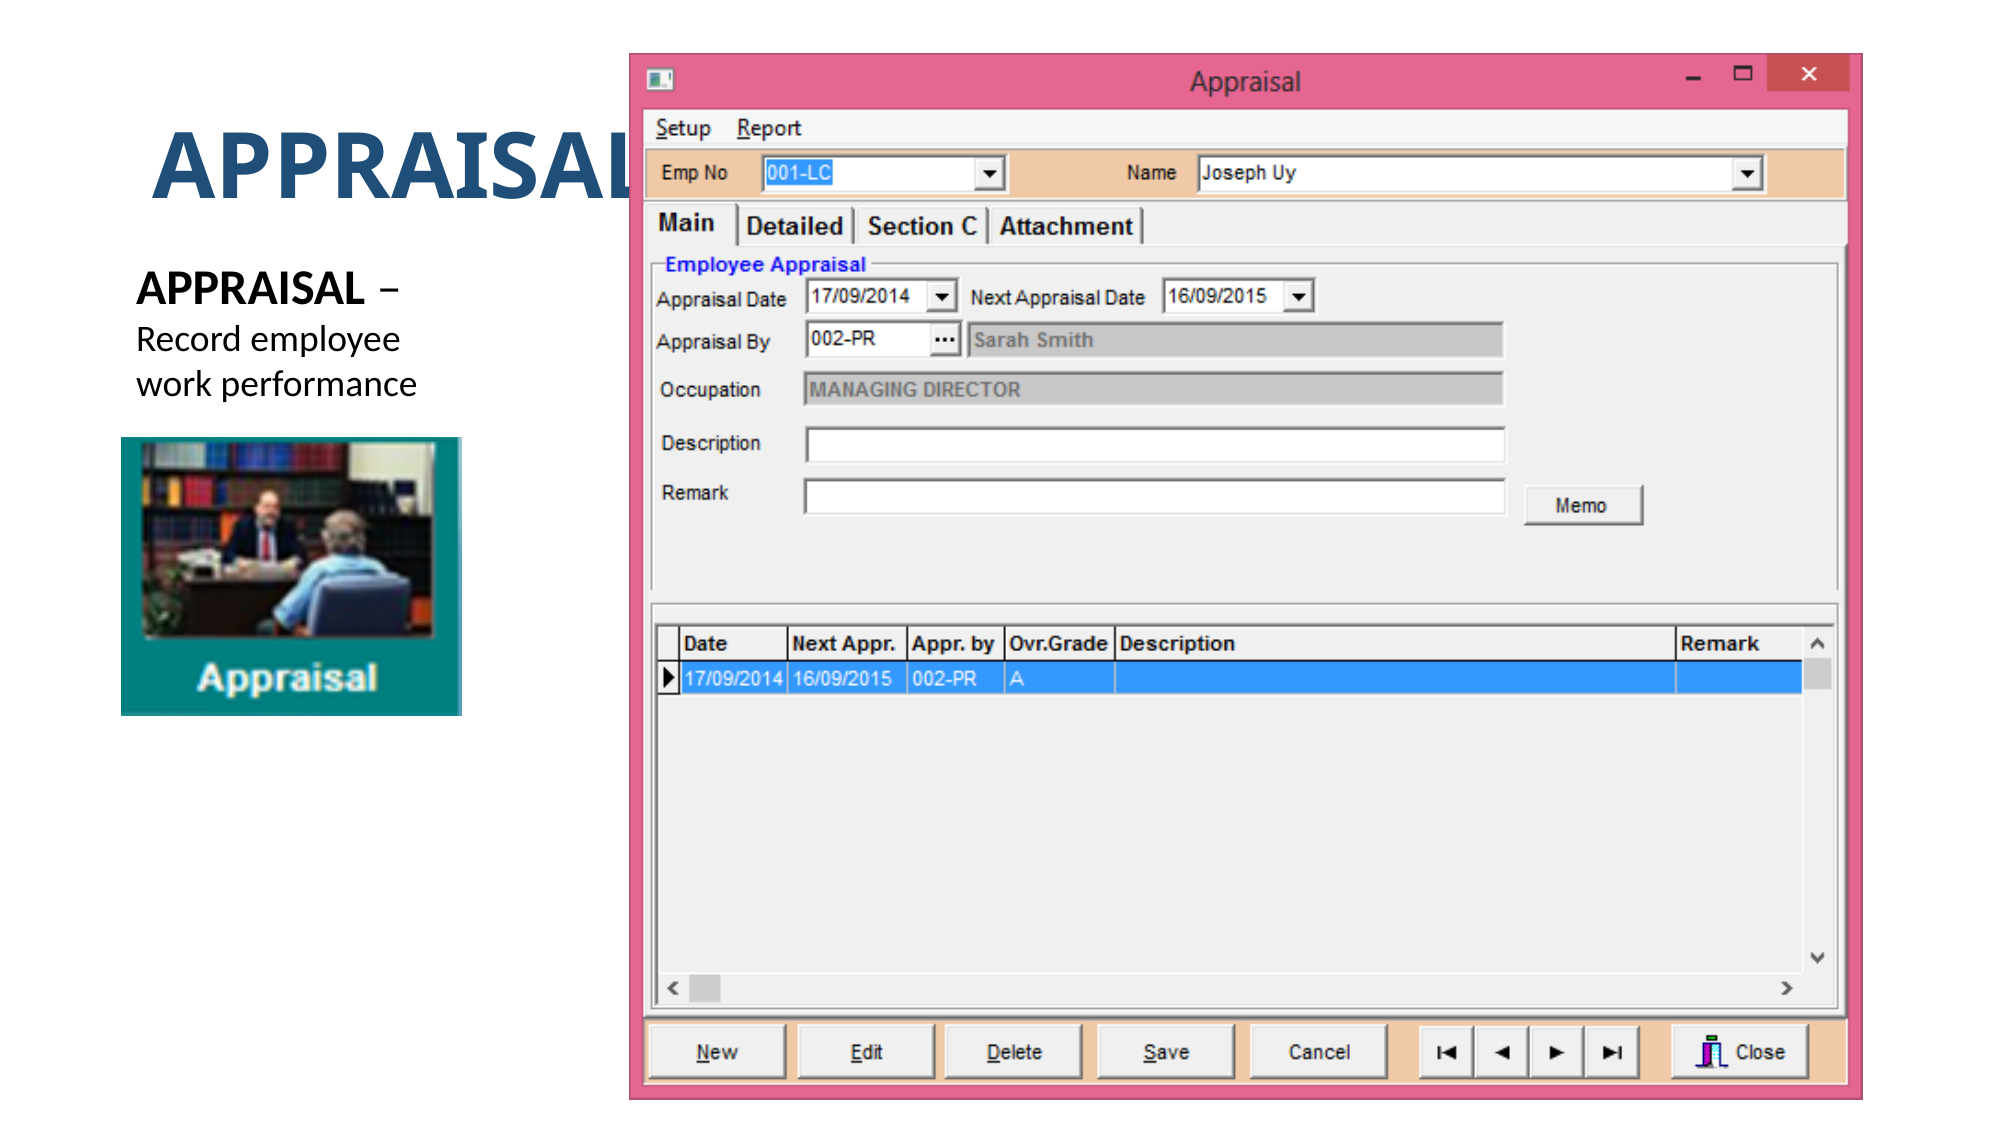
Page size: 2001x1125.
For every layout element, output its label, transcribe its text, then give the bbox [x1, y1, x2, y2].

title APPRAISAL [137, 59, 629, 278]
text_box APPRAISAL –Record employee work performance [121, 246, 494, 412]
picture [629, 53, 1863, 1100]
picture [121, 436, 462, 716]
